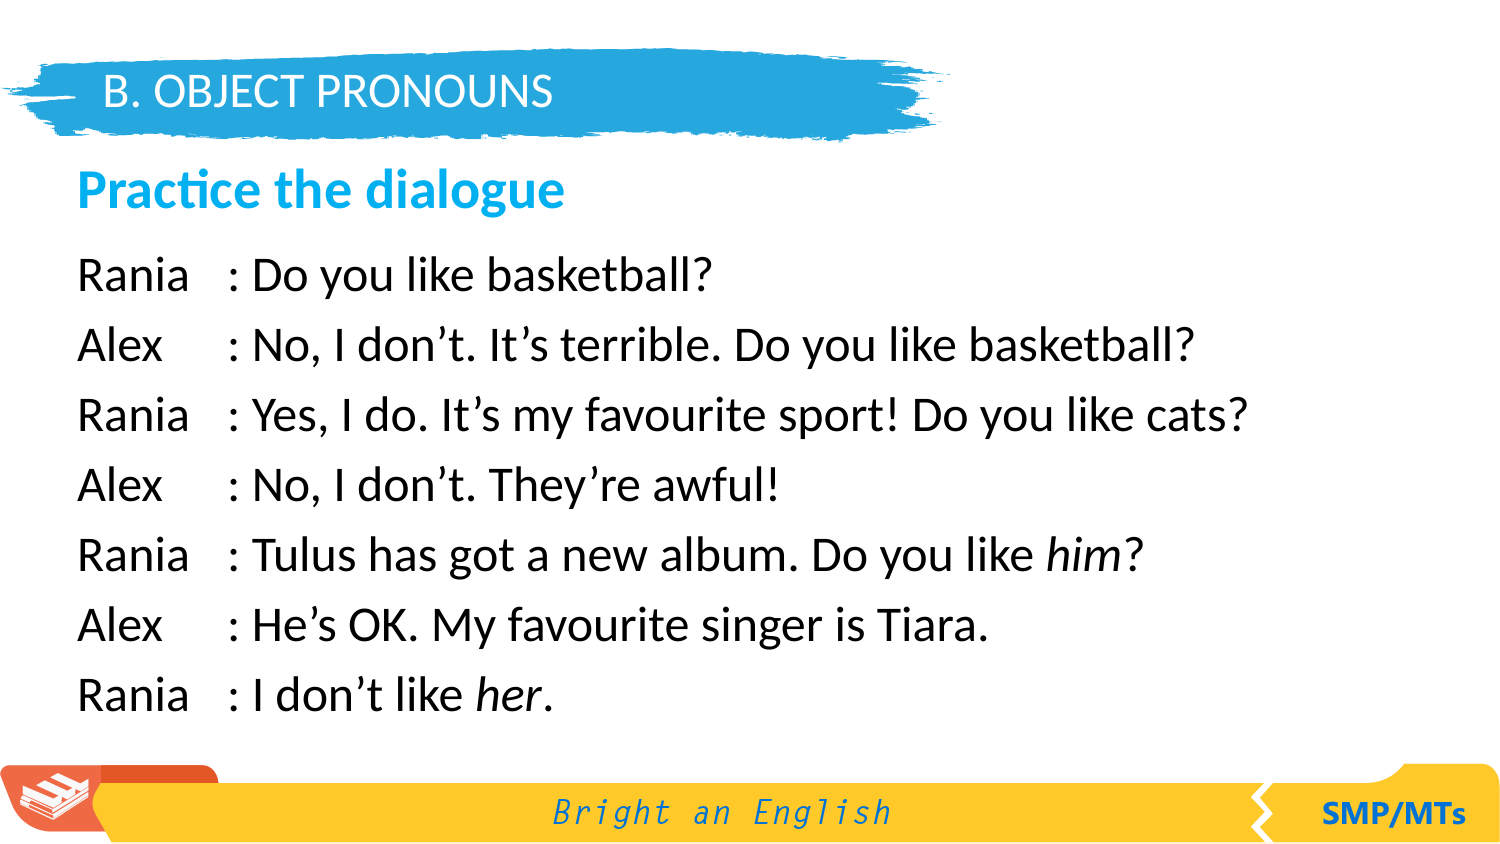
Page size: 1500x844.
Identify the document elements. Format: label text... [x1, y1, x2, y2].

text_box Rania : Do you like basketball? Alex : No, I don’t. It’s terrible. Do you like basketball? Rania : Yes, I do. It’s my favourite sport! Do you like cats? Alex : No, I don’t. They’re awful! Rania : Tulus has got a new album. Do you like him? Alex : He’s OK. My favourite singer is Tiara. Rania : I don’t like her. [62, 234, 1413, 748]
text_box Practice the dialogue [62, 153, 650, 220]
picture [0, 763, 1500, 844]
picture [0, 47, 951, 145]
text_box B. OBJECT PRONOUNS [87, 44, 1000, 125]
